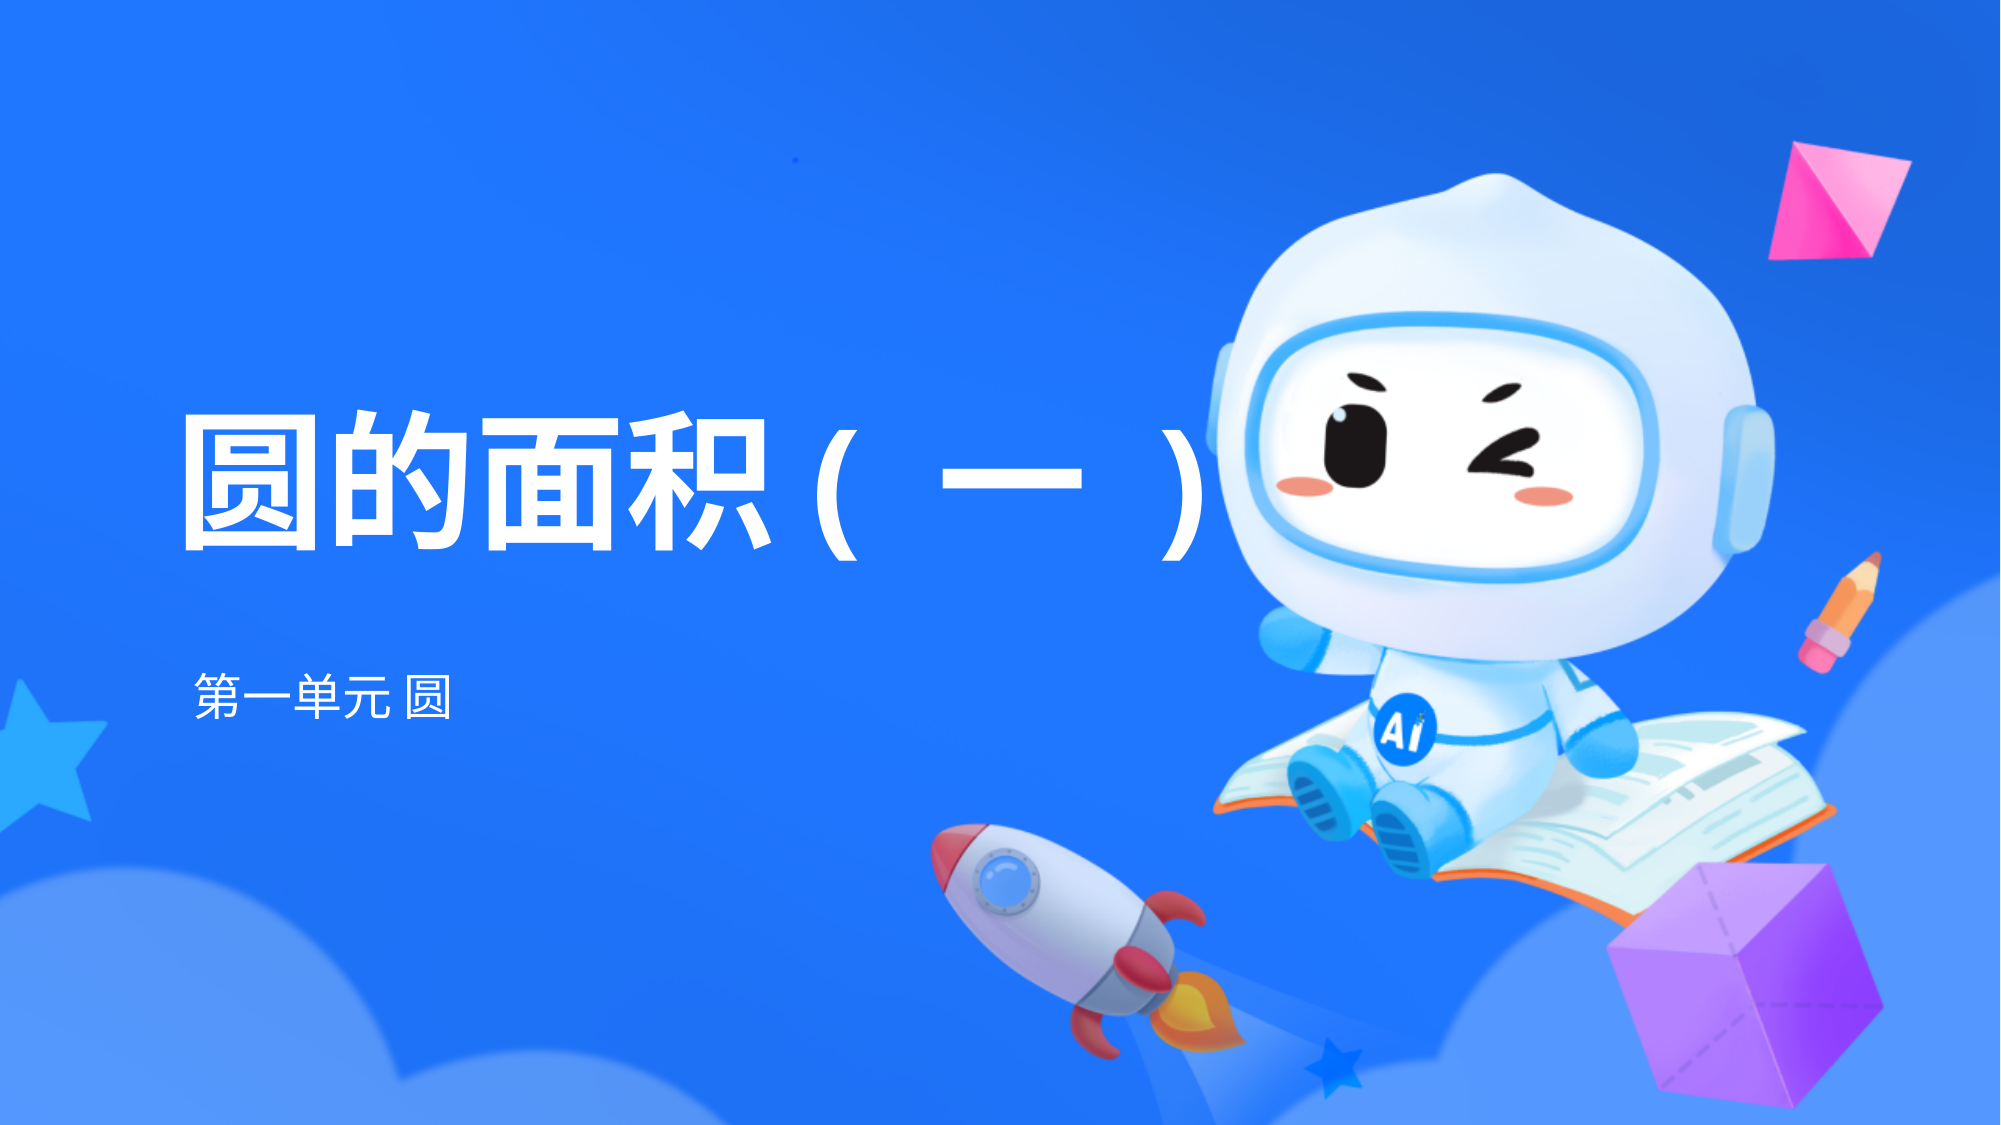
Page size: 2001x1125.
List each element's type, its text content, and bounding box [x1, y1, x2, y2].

text_box 圆的面积( 一 ) [160, 380, 1375, 575]
text_box 第一单元 圆 [177, 657, 635, 733]
picture [0, 0, 2001, 1125]
